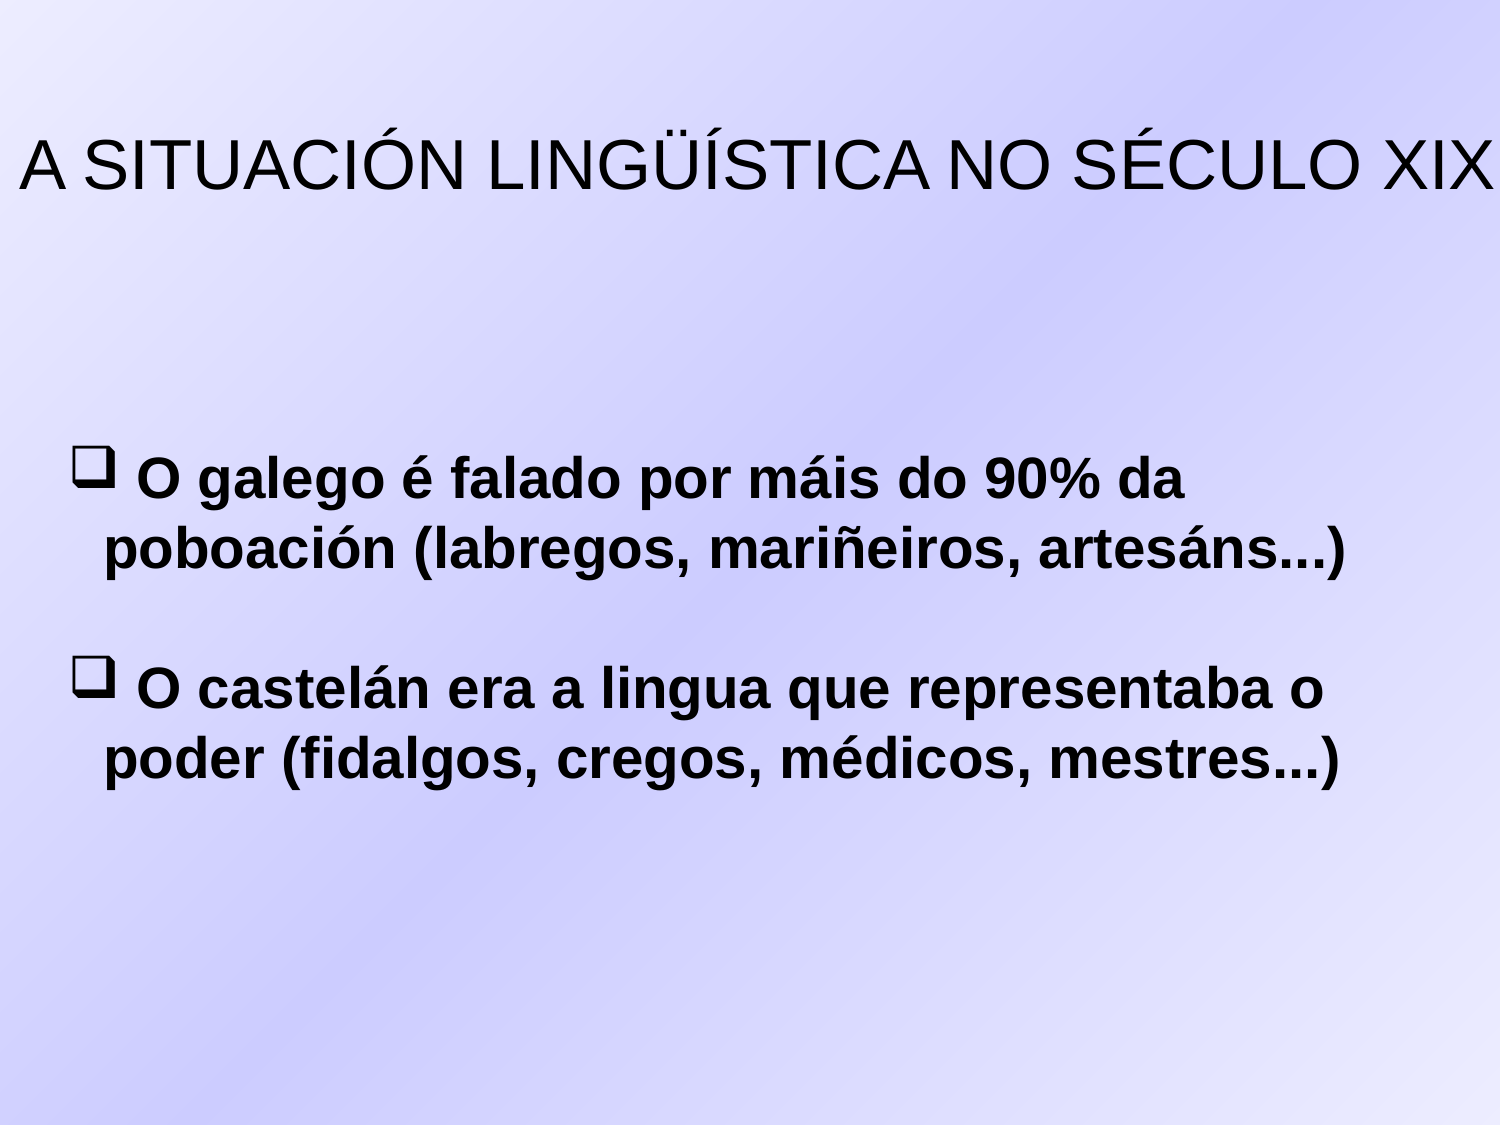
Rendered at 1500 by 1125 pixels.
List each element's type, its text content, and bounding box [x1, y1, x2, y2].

text_box O galego é falado por máis do 90% da poboación (labregos, mariñeiros, artesáns...) O castelán era a lingua que representaba o poder (fidalgos, cregos, médicos, mestres...) [53, 432, 1500, 883]
text_box A SITUACIÓN LINGÜÍSTICA NO SÉCULO XIX [4, 66, 1500, 296]
